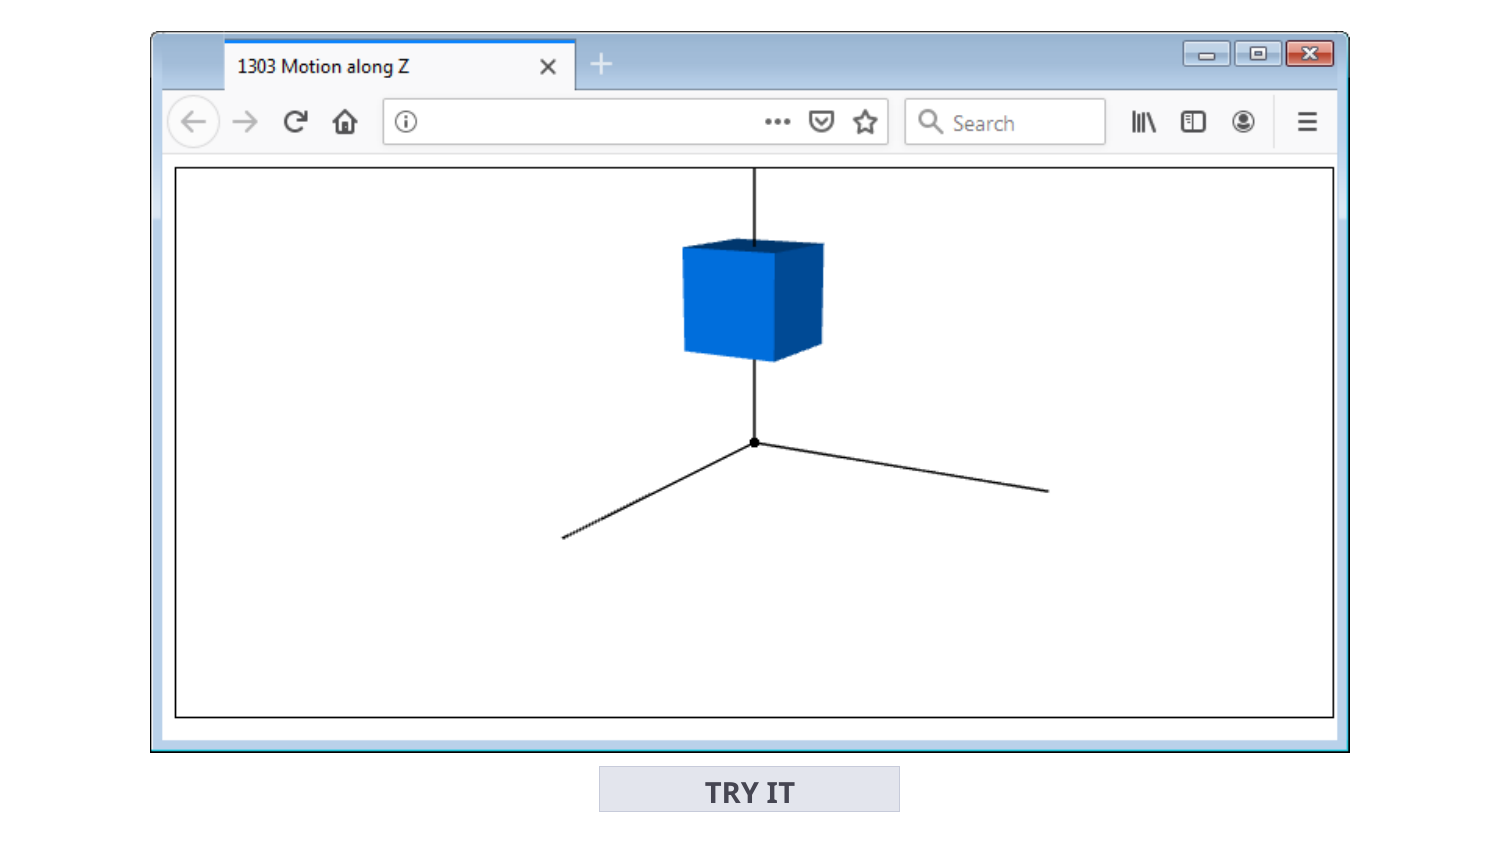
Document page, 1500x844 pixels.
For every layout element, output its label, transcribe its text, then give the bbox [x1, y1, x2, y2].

text_box TRY IT [599, 766, 900, 812]
picture [149, 31, 1351, 753]
